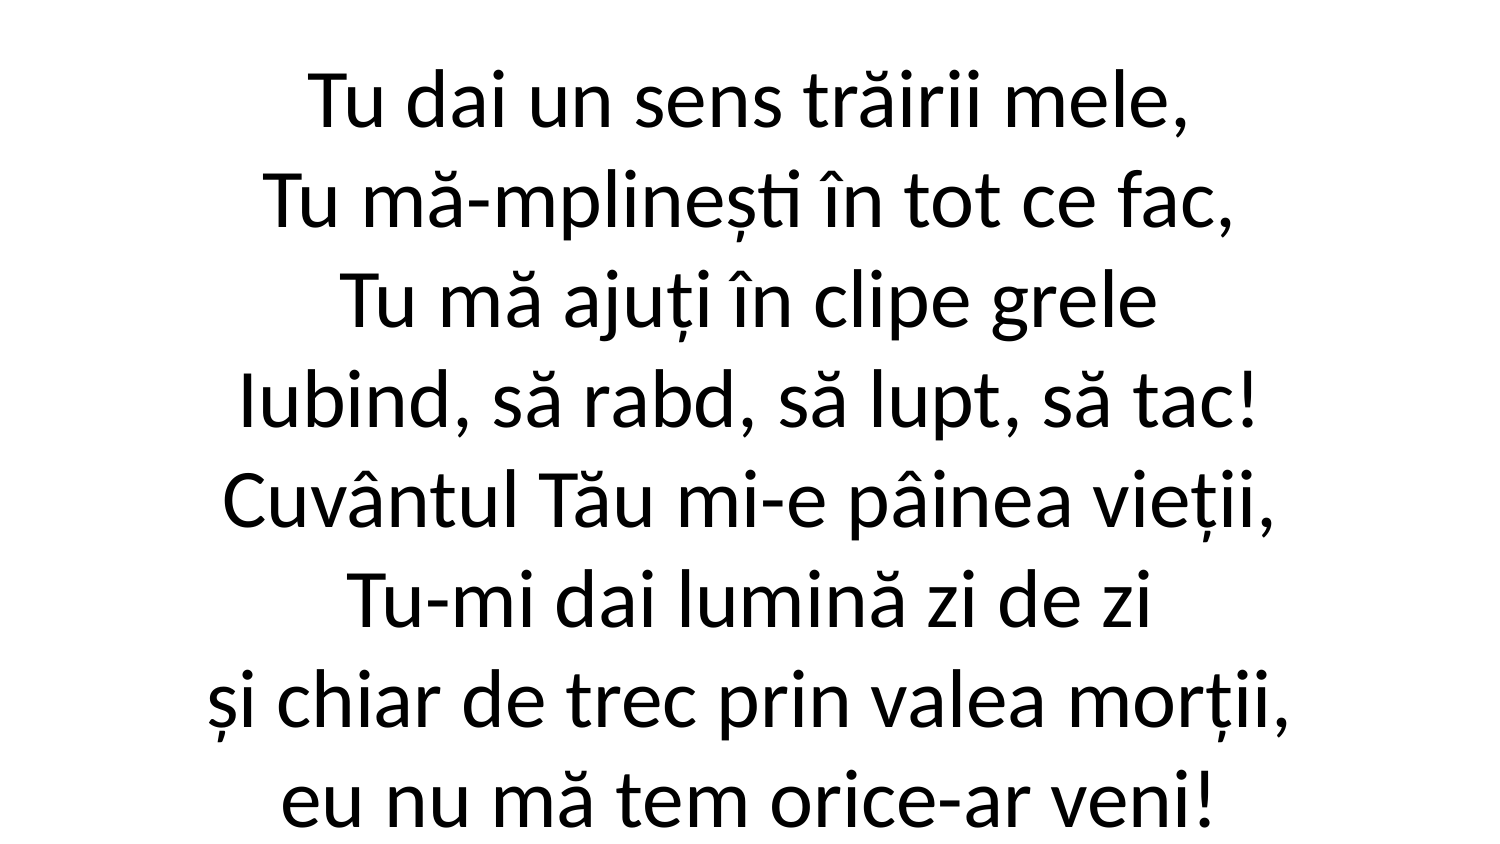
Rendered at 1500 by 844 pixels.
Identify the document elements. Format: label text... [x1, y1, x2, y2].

text_box Tu dai un sens trăirii mele, Tu mă-mplinești în tot ce fac, Tu mă ajuți în clipe grele Iubind, să rabd, să lupt, să tac! Cuvântul Tău mi-e pâinea vieții, Tu-mi dai lumină zi de zi și chiar de trec prin valea morții, eu nu mă tem orice-ar veni! [191, 0, 1309, 844]
